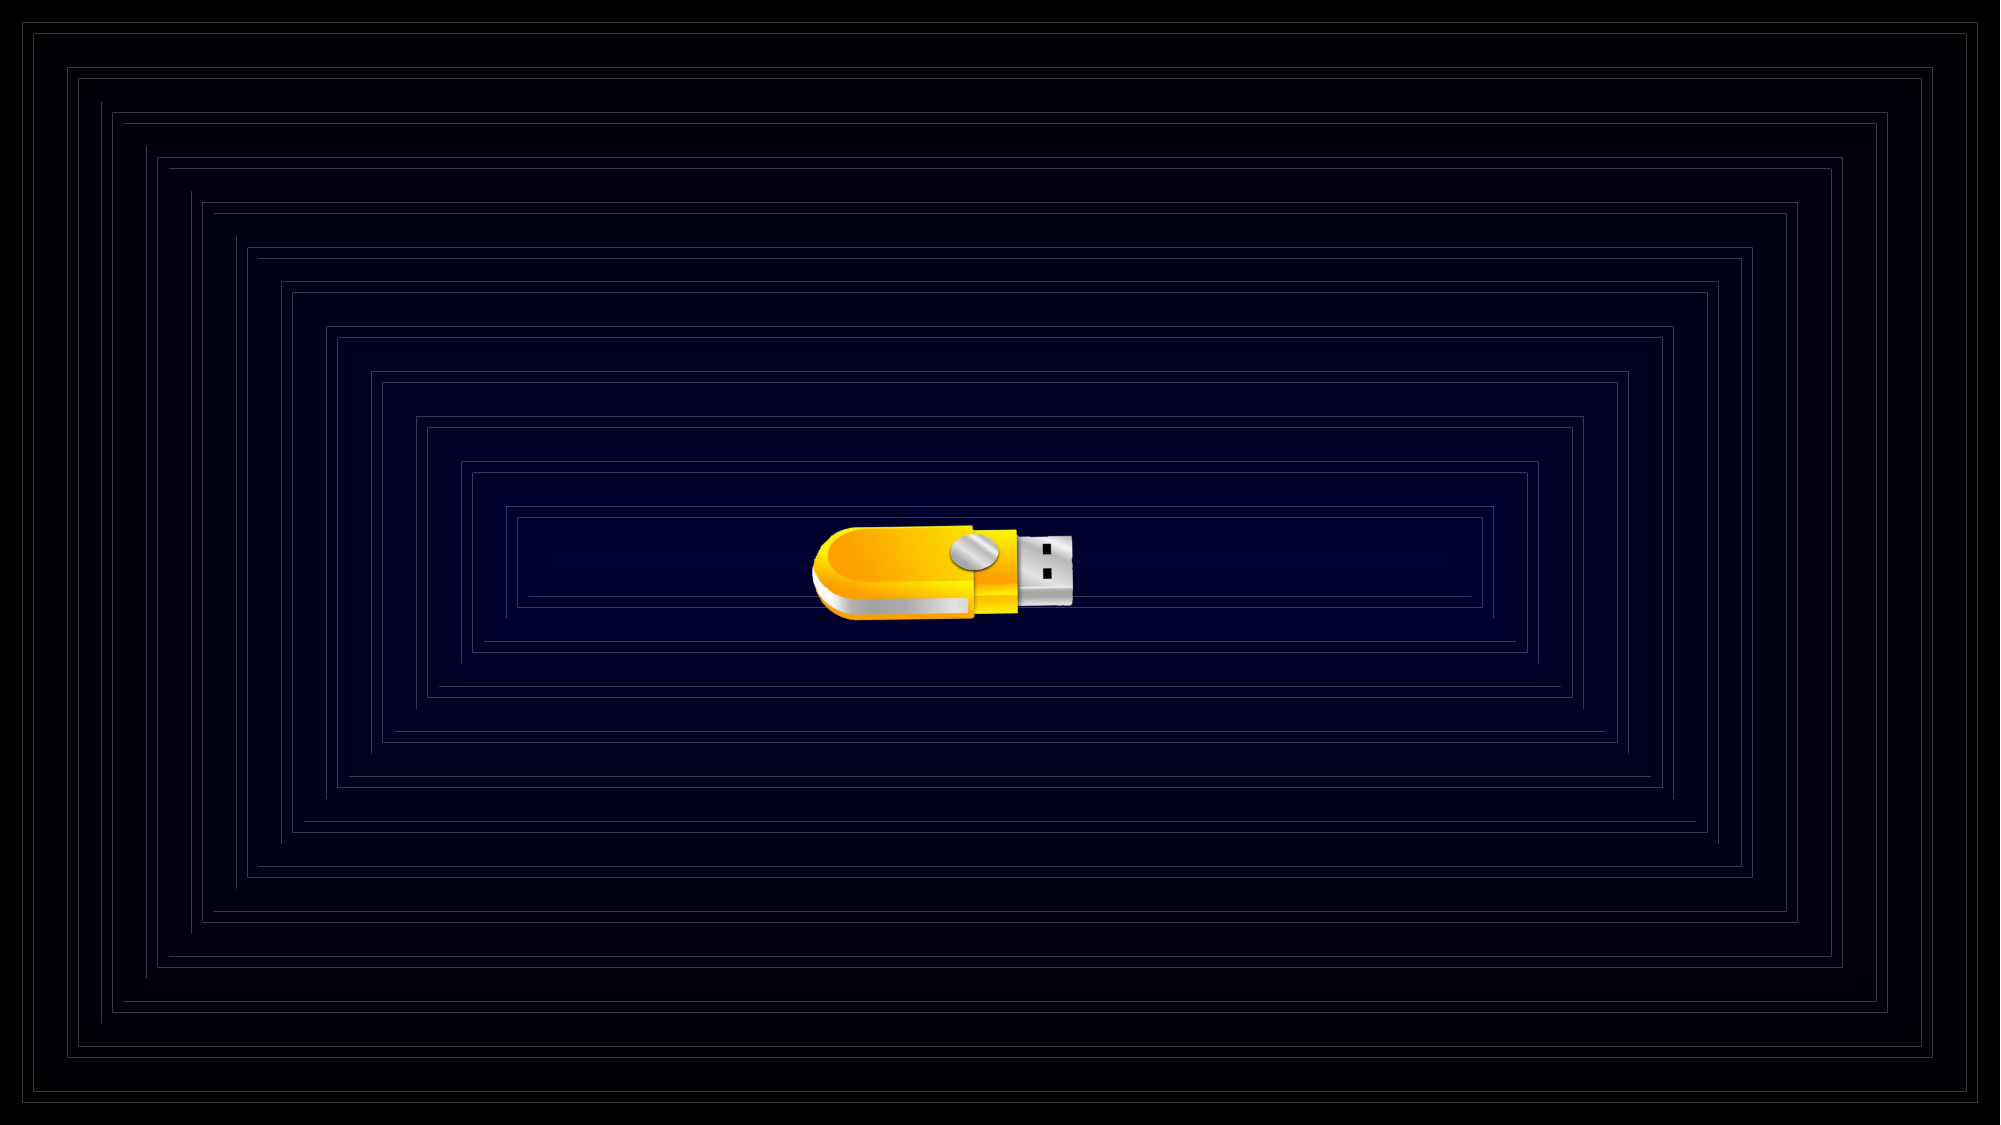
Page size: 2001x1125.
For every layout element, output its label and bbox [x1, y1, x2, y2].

text_box [0, 0, 70, 605]
picture [774, 408, 1115, 750]
